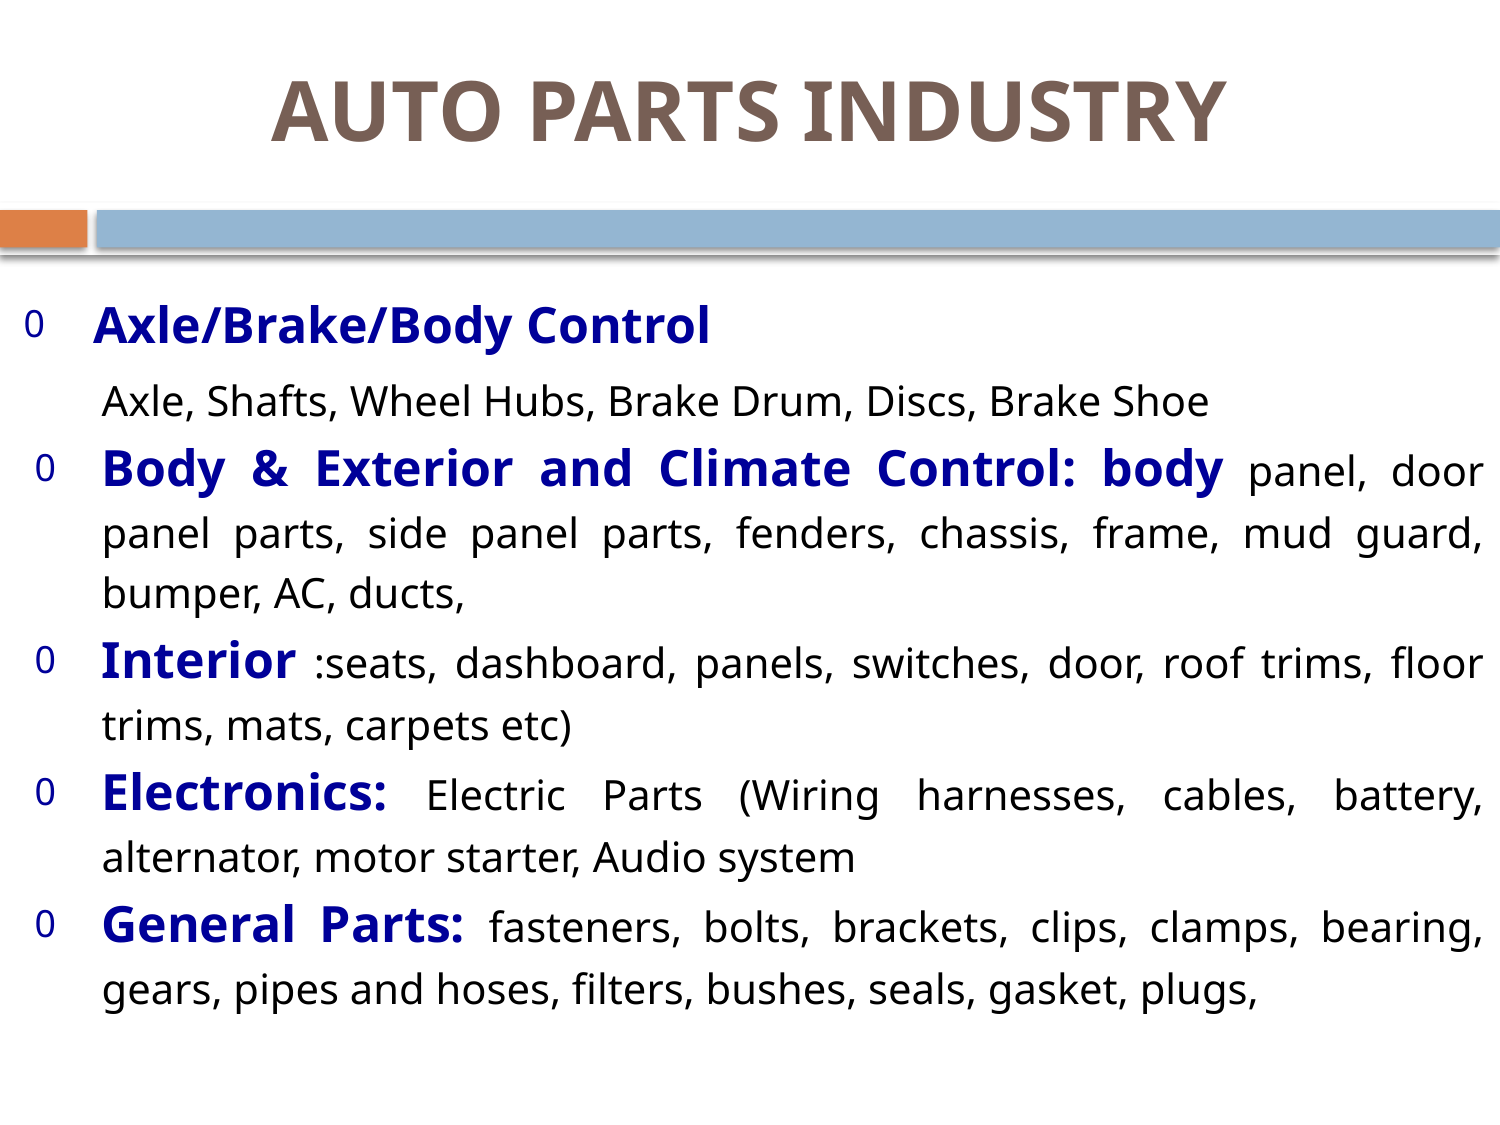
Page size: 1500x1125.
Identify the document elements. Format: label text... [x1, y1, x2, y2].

list Axle/Brake/Body Control Axle, Shafts, Wheel Hubs, Brake Drum, Discs, Brake Shoe Body & Exterior and Climate Control: body panel, door panel parts, side panel parts, fenders, chassis, frame, mud guard, bumper, AC, ducts, Interior :seats, dashboard, panels, switches, door, roof trims, floor trims, mats, carpets etc) Electronics: Electric Parts (Wiring harnesses, cables, battery, alternator, motor starter, Audio system General Parts: fasteners, bolts, brackets, clips, clamps, bearing, gears, pipes and hoses, filters, bushes, seals, gasket, plugs, [0, 273, 1500, 1125]
text_box AUTO PARTS INDUSTRY [0, 50, 1500, 166]
